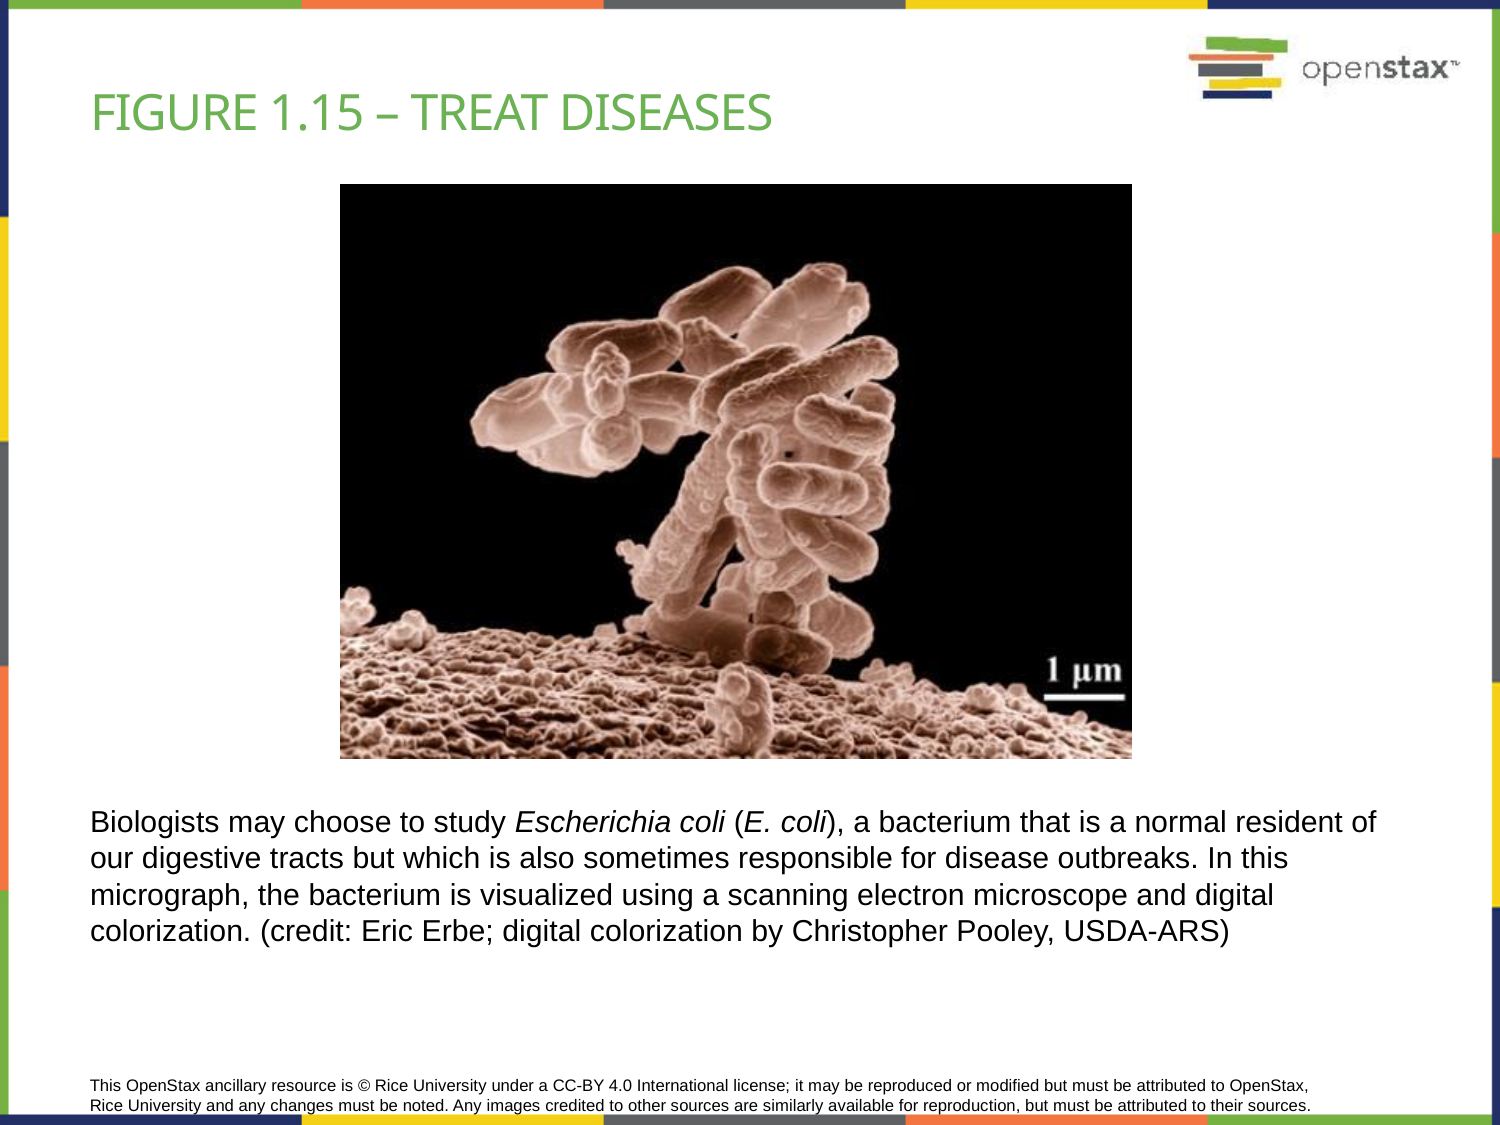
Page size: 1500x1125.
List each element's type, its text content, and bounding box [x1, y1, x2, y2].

text_box This OpenStax ancillary resource is © Rice University under a CC-BY 4.0 International license; it may be reproduced or modified but must be attributed to OpenStax, Rice University and any changes must be noted. Any images credited to other sources are similarly available for reproduction, but must be attributed to their sources. [75, 1067, 1336, 1114]
picture [0, 0, 1500, 1125]
list Biologists may choose to study Escherichia coli (E. coli), a bacterium that is a normal resident of our digestive tracts but which is also sometimes responsible for disease outbreaks. In this micrograph, the bacterium is visualized using a scanning electron microscope and digital colorization. (credit: Eric Erbe; digital colorization by Christopher Pooley, USDA-ARS) [75, 794, 1398, 986]
title Figure 1.15 – treat diseases [75, 39, 1398, 148]
